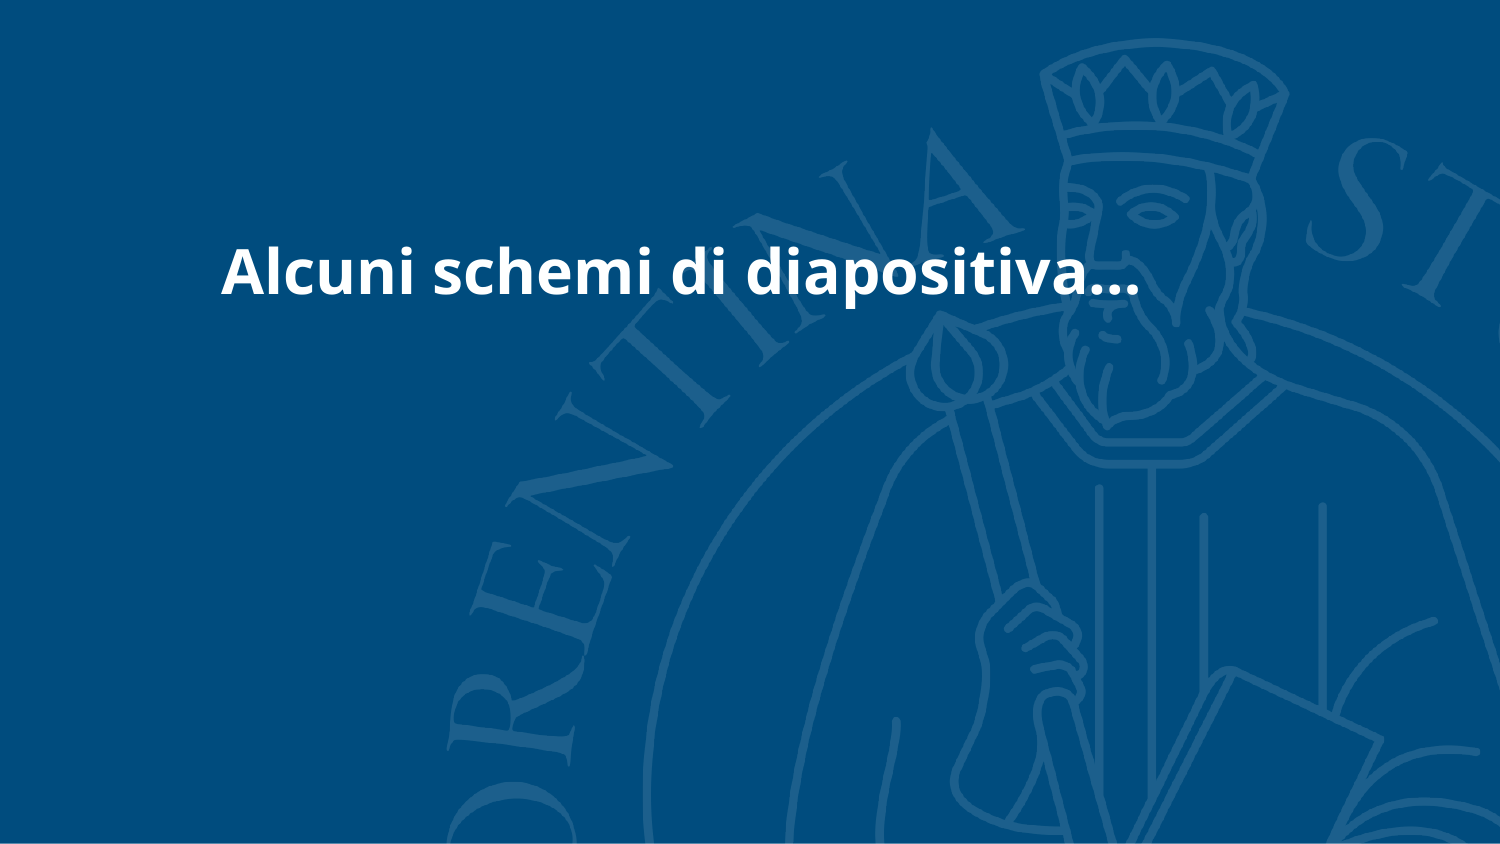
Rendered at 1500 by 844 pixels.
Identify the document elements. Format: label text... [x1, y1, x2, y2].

title Alcuni schemi di diapositiva… [206, 233, 1362, 422]
